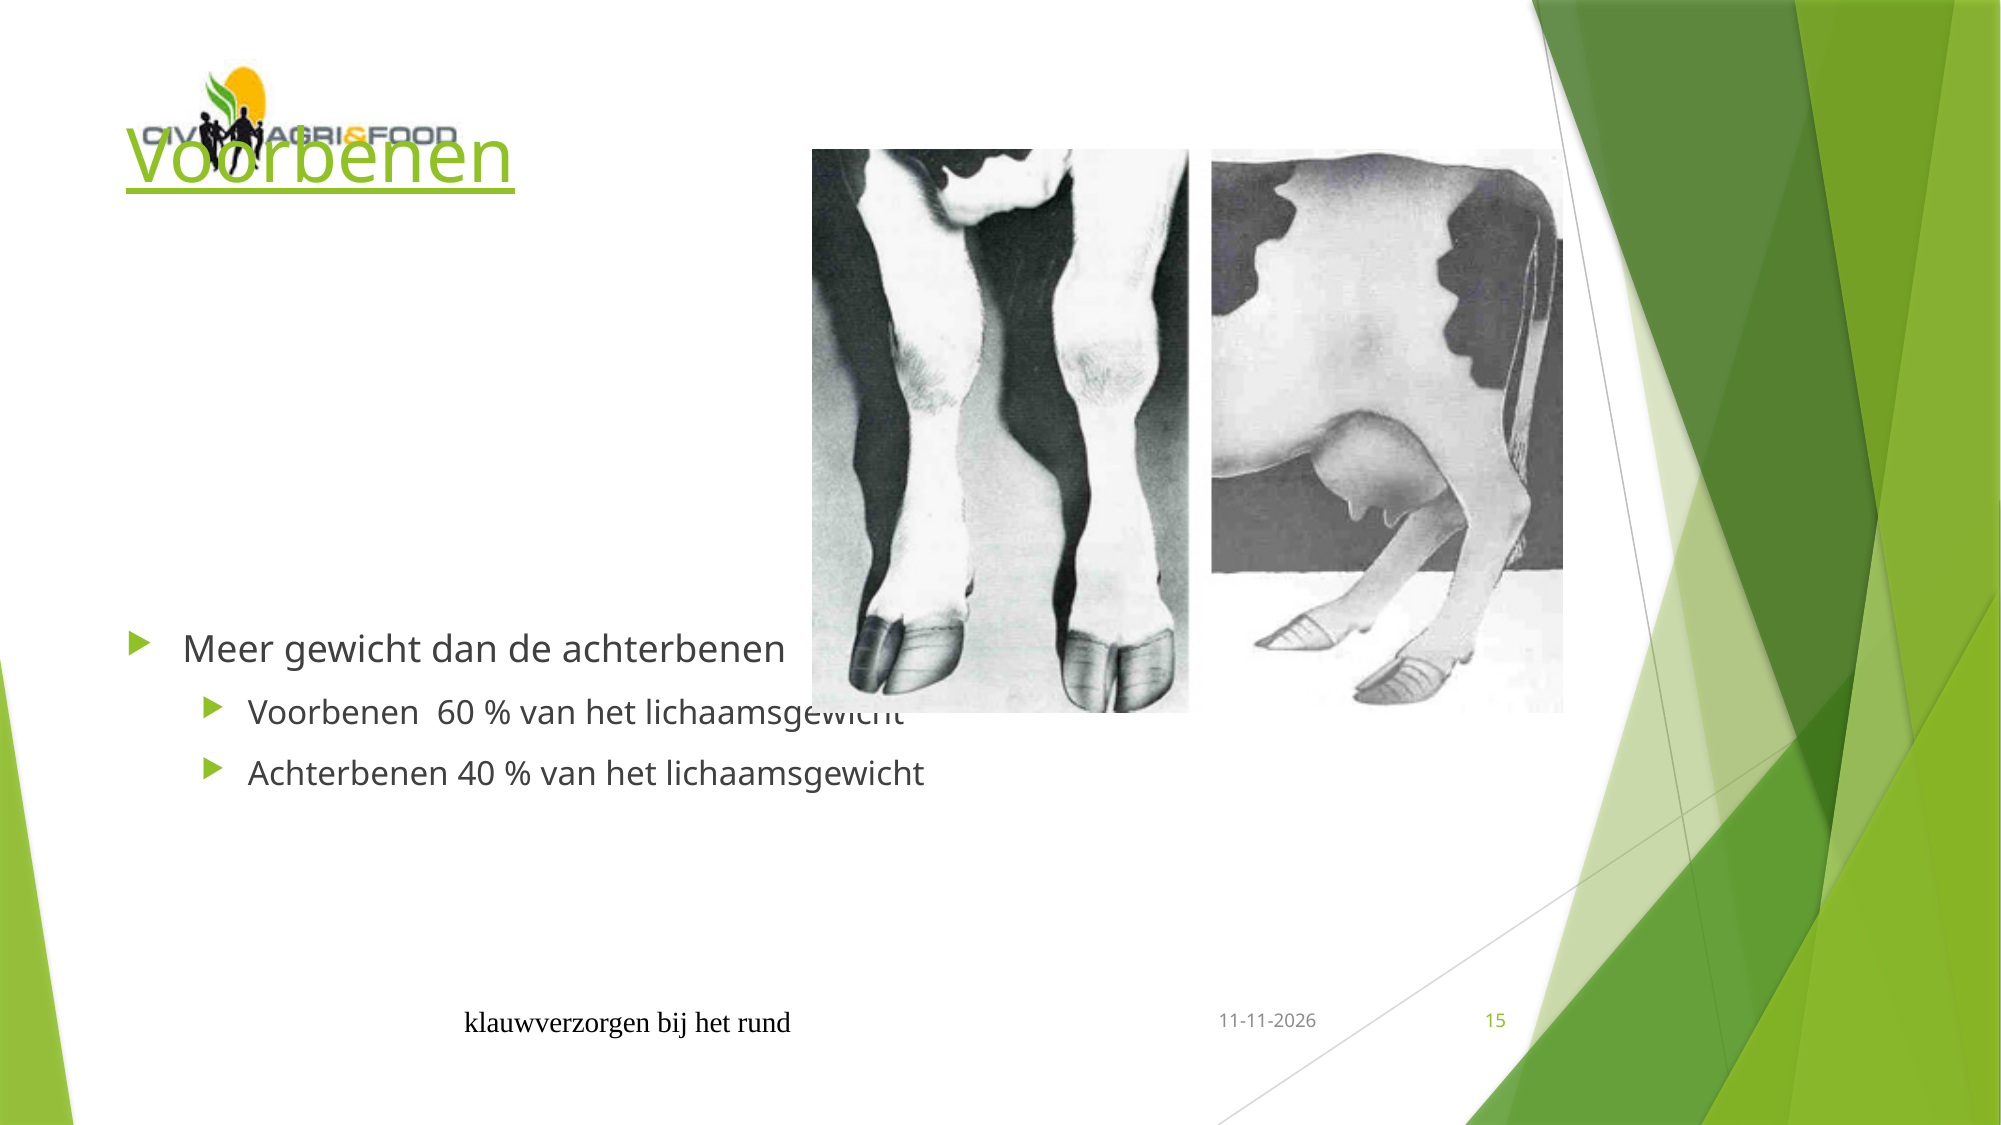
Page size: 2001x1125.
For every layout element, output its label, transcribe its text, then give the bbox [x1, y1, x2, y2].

title Voorbenen [111, 99, 1522, 317]
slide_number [1181, 992, 1332, 1051]
list Meer gewicht dan de achterbenen Voorbenen 60 % van het lichaamsgewicht Achterbenen 40 % van het lichaamsgewicht [111, 354, 1522, 992]
footer klauwverzorgen bij het rund [111, 992, 1145, 1051]
picture [137, 59, 463, 99]
slide_number 15 [1409, 992, 1522, 1051]
picture [811, 149, 1563, 713]
